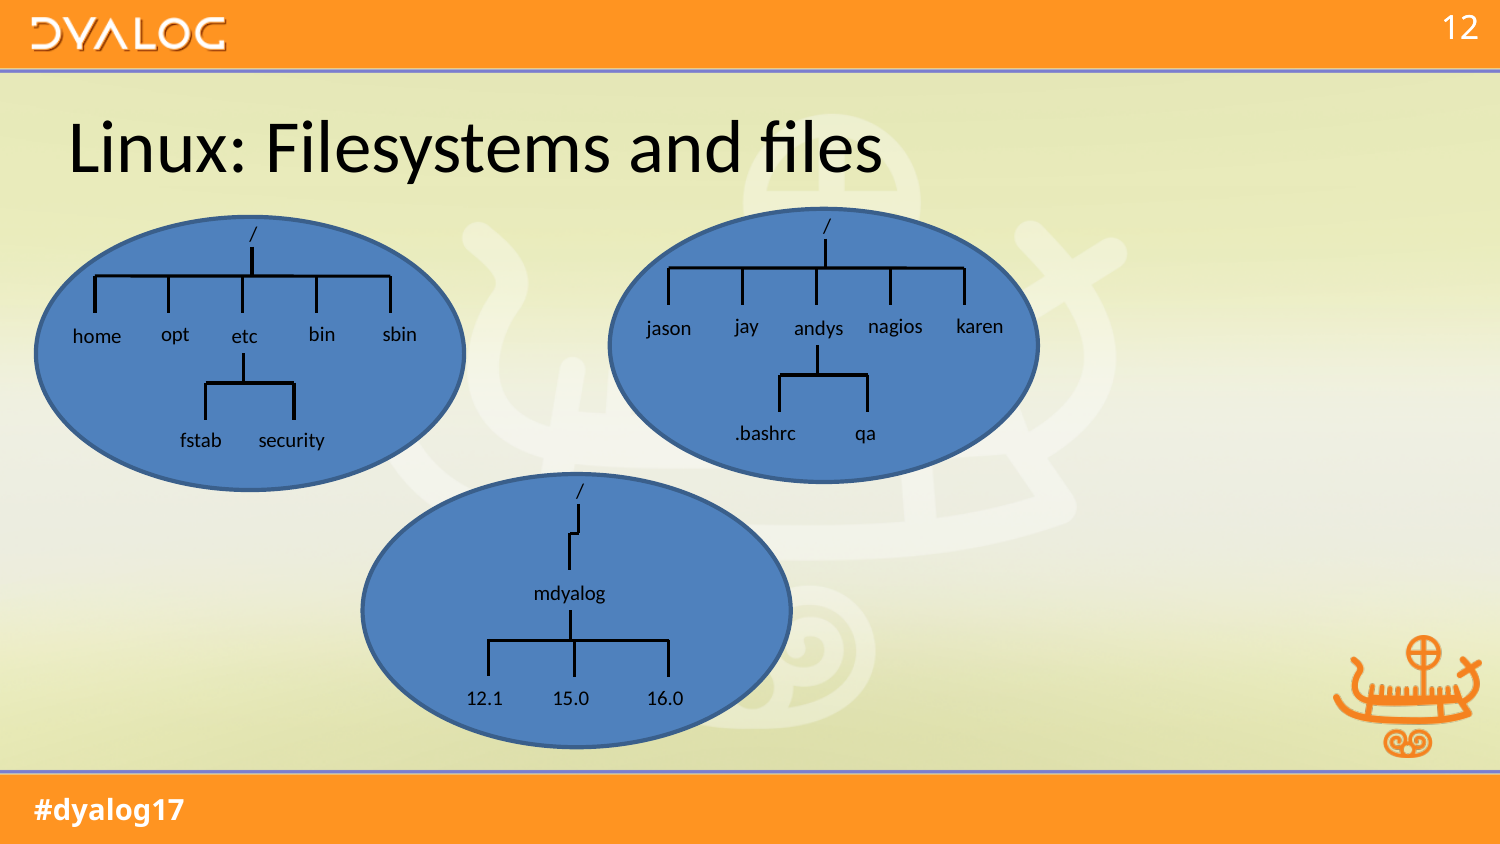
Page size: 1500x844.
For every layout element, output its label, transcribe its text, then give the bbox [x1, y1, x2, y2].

picture [0, 0, 1500, 844]
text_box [362, 470, 791, 748]
title Linux: Filesystems and files [53, 94, 1425, 192]
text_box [35, 213, 465, 491]
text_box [609, 205, 1039, 483]
